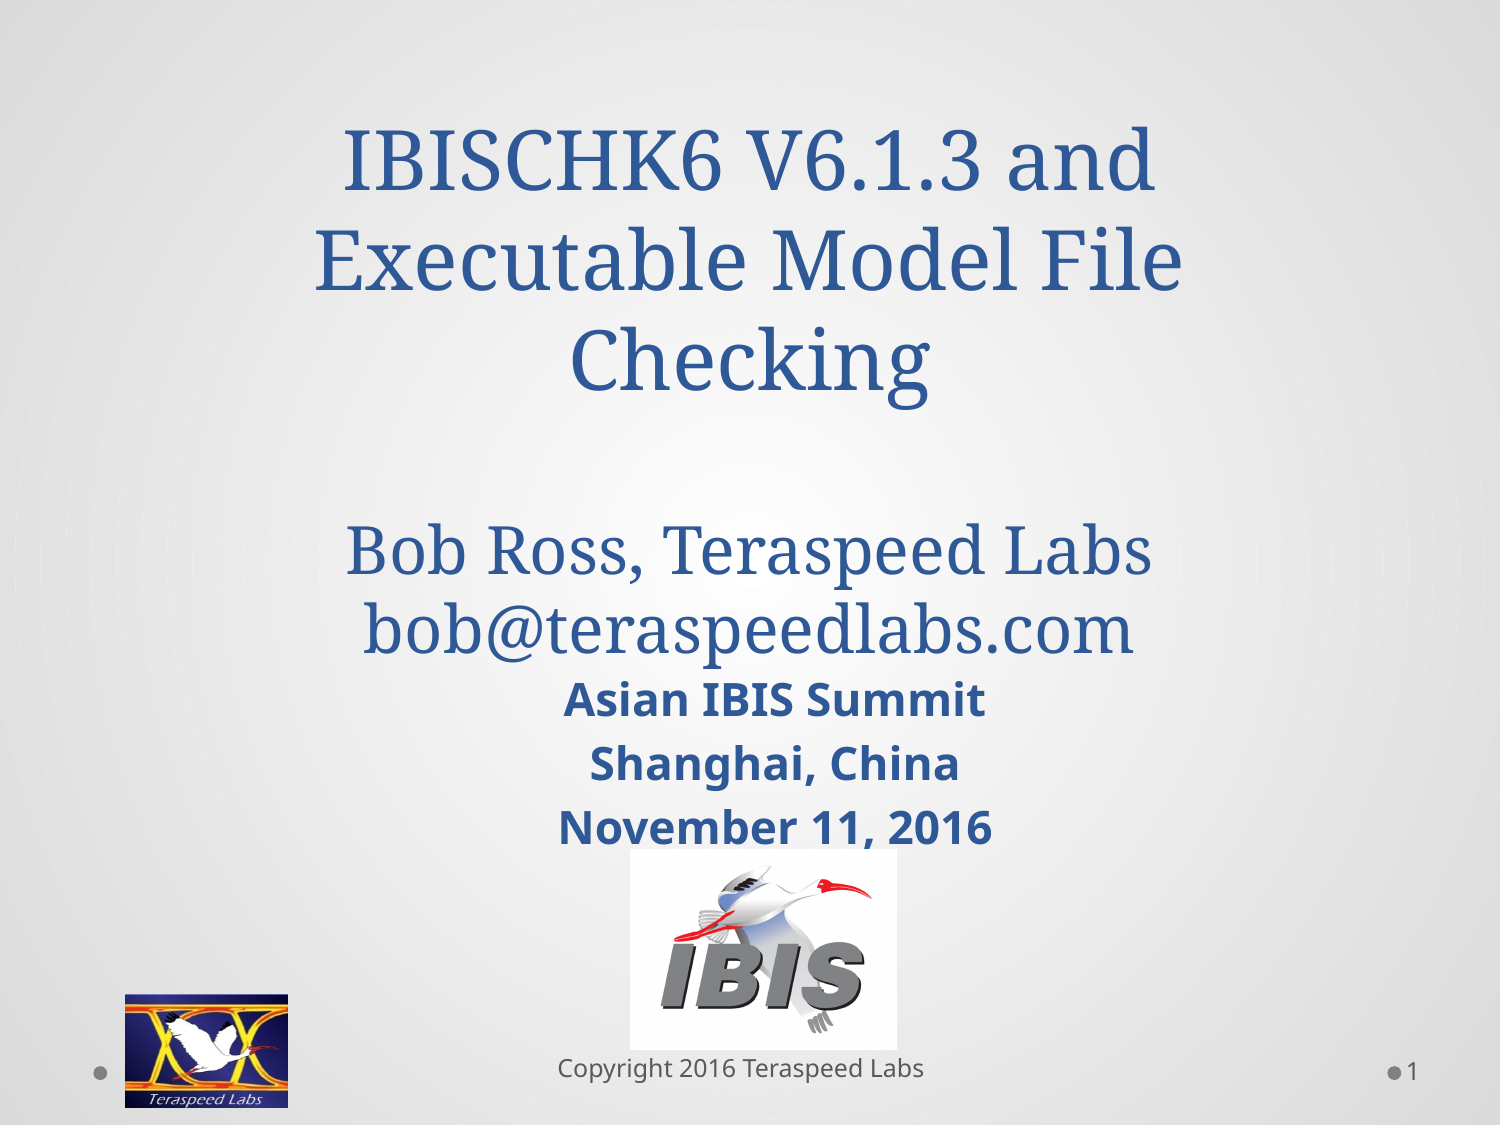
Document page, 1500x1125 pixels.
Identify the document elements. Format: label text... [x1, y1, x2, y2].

footer Copyright 2016 Teraspeed Labs [549, 1037, 1018, 1098]
title IBISCHK6 V6.1.3 and Executable Model File Checking Bob Ross, Teraspeed Labs bob@teraspeedlabs.com [112, 99, 1388, 800]
picture [630, 849, 898, 1051]
picture [125, 994, 288, 1108]
subtitle Asian IBIS Summit Shanghai, China November 11, 2016 [174, 662, 1375, 863]
slide_number 1 [1401, 1042, 1494, 1103]
